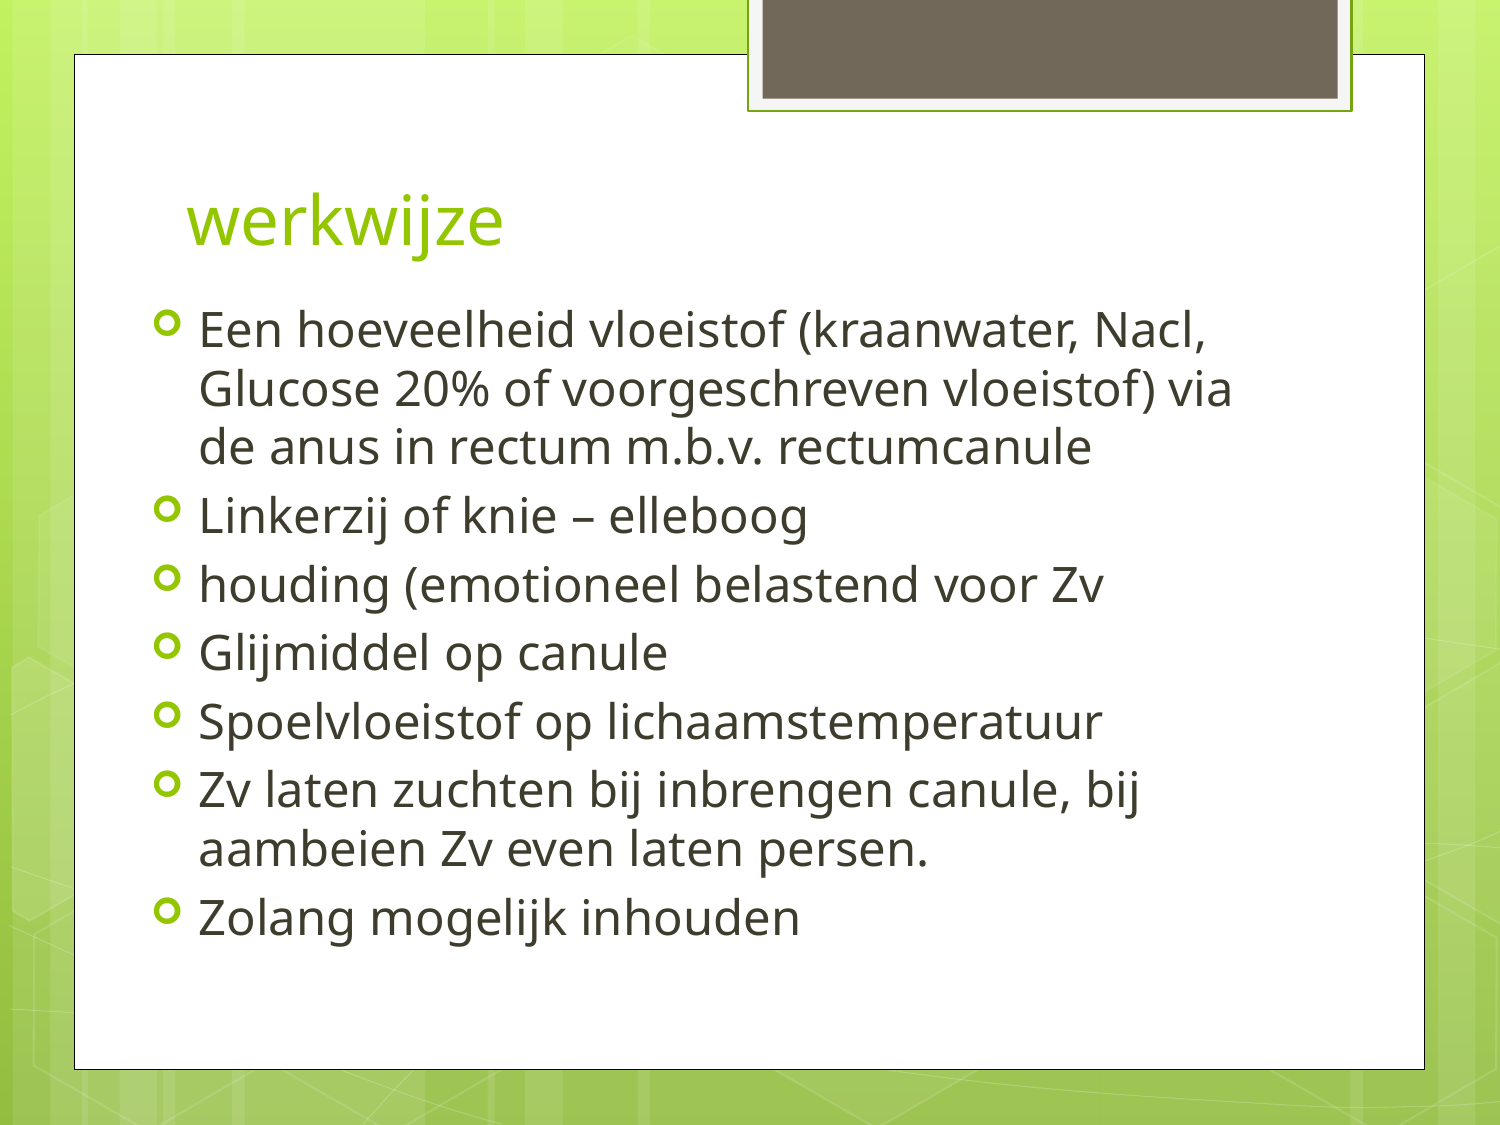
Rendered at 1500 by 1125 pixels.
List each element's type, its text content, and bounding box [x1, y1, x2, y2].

list Een hoeveelheid vloeistof (kraanwater, Nacl, Glucose 20% of voorgeschreven vloeistof) via de anus in rectum m.b.v. rectumcanule Linkerzij of knie – elleboog houding (emotioneel belastend voor Zv Glijmiddel op canule Spoelvloeistof op lichaamstemperatuur Zv laten zuchten bij inbrengen canule, bij aambeien Zv even laten persen. Zolang mogelijk inhouden [123, 290, 1283, 957]
title werkwijze [171, 168, 1324, 268]
